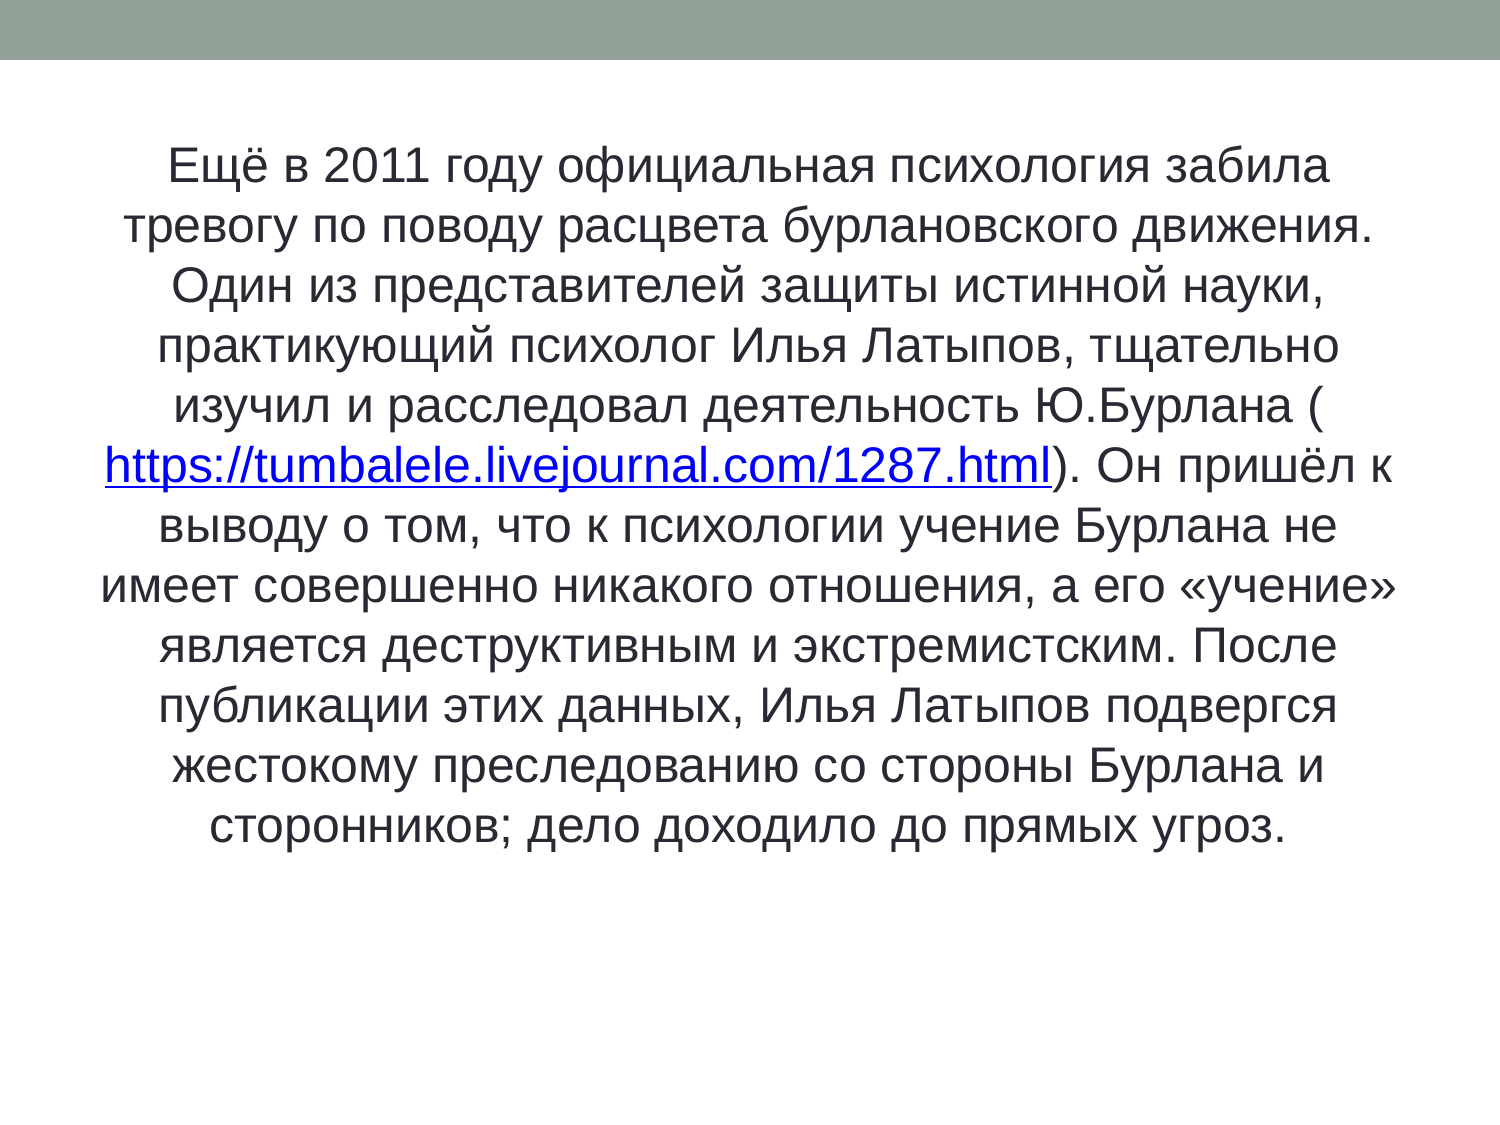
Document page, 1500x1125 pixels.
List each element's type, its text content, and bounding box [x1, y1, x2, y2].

list Ещё в 2011 году официальная психология забила тревогу по поводу расцвета бурлановского движения. Один из представителей защиты истинной науки, практикующий психолог Илья Латыпов, тщательно изучил и расследовал деятельность Ю.Бурлана (https://tumbalele.livejournal.com/1287.html). Он пришёл к выводу о том, что к психологии учение Бурлана не имеет совершенно никакого отношения, а его «учение» является деструктивным и экстремистским. После публикации этих данных, Илья Латыпов подвергся жестокому преследованию со стороны Бурлана и сторонников; дело доходило до прямых угроз. [75, 125, 1424, 1063]
